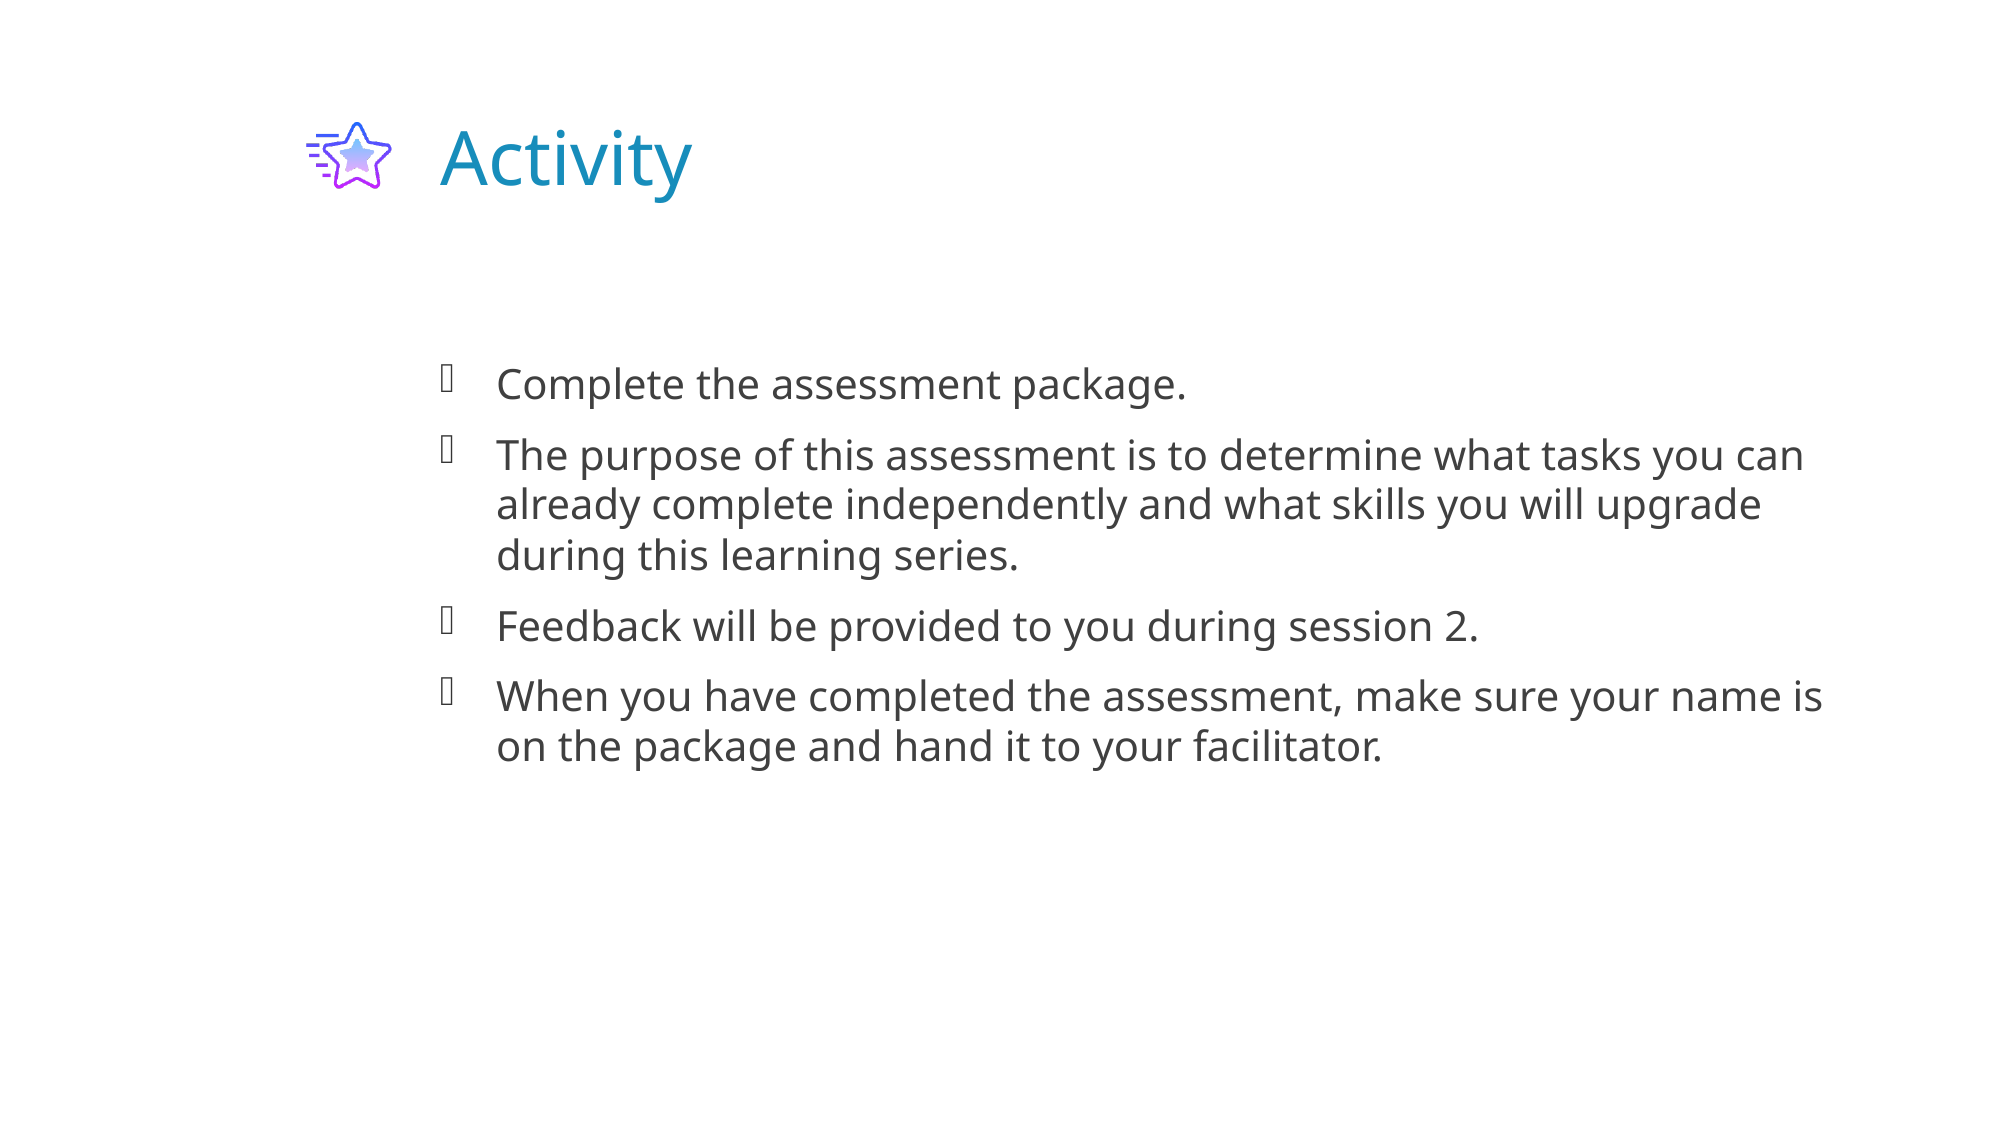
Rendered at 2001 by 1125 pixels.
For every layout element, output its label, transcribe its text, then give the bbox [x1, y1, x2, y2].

list Complete the assessment package. The purpose of this assessment is to determine what tasks you can already complete independently and what skills you will upgrade during this learning series. Feedback will be provided to you during session 2. When you have completed the assessment, make sure your name is on the package and hand it to your facilitator. [424, 350, 1888, 970]
title Activity [425, 102, 1888, 313]
picture [295, 102, 402, 208]
